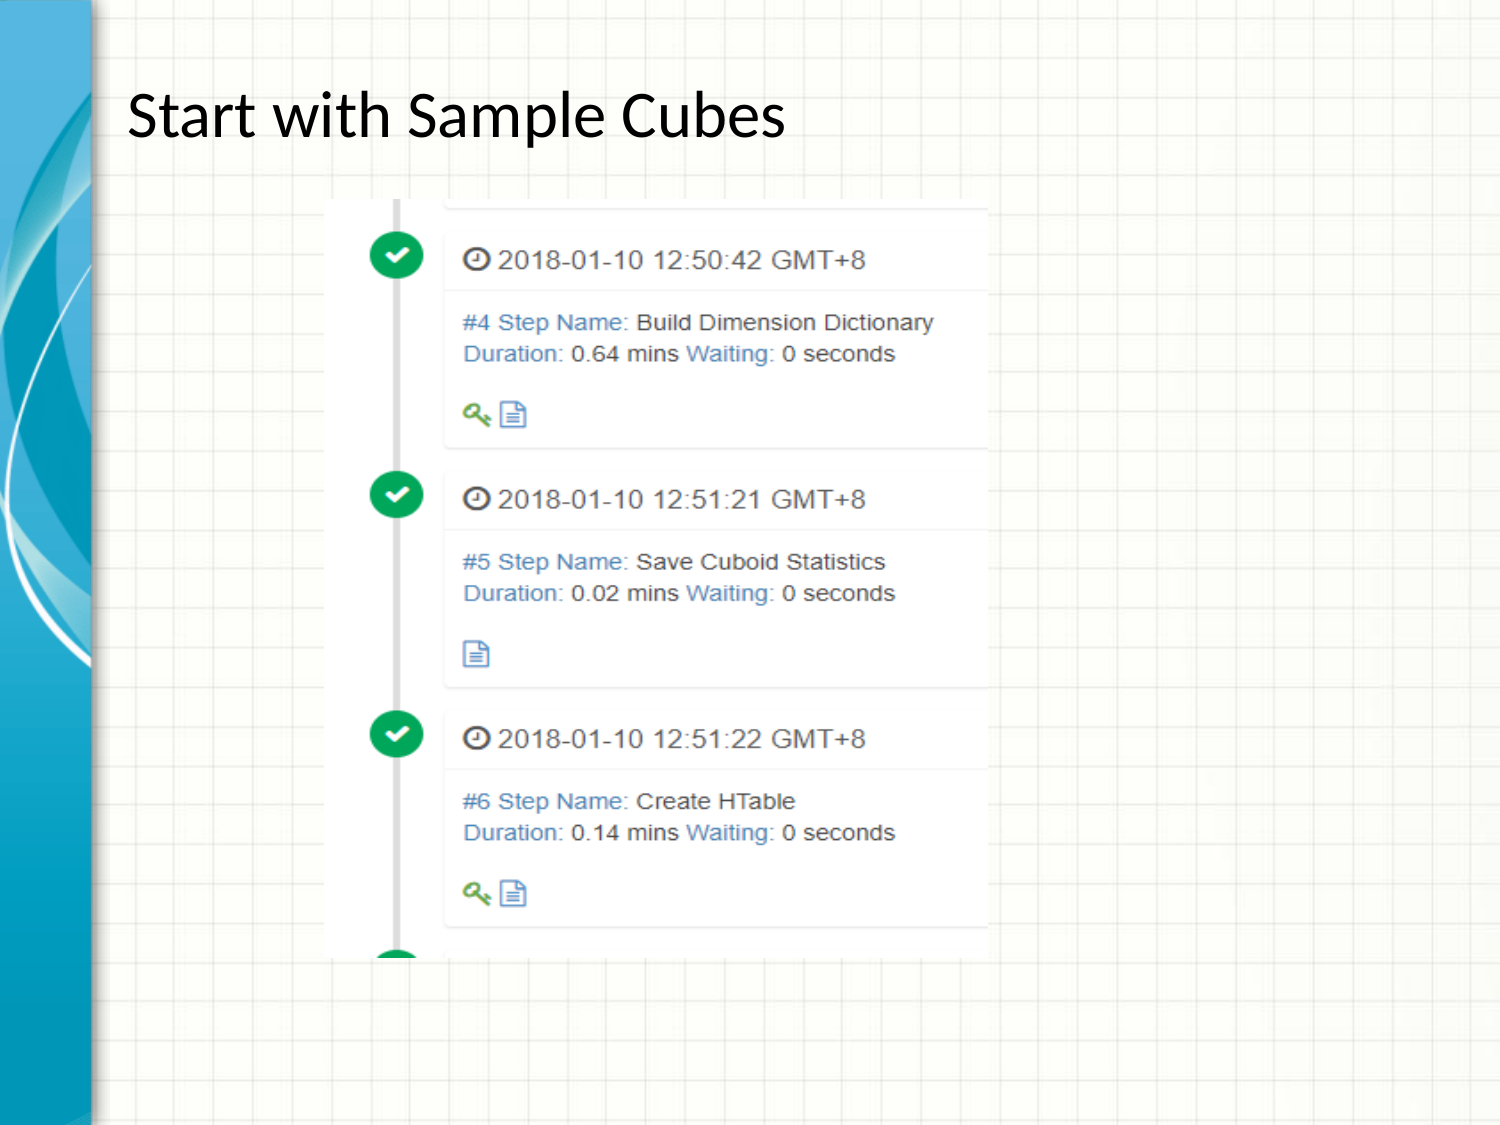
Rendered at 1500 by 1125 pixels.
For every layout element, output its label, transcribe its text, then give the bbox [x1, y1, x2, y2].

picture [0, 0, 1500, 1125]
title Start with Sample Cubes [112, 50, 1438, 173]
